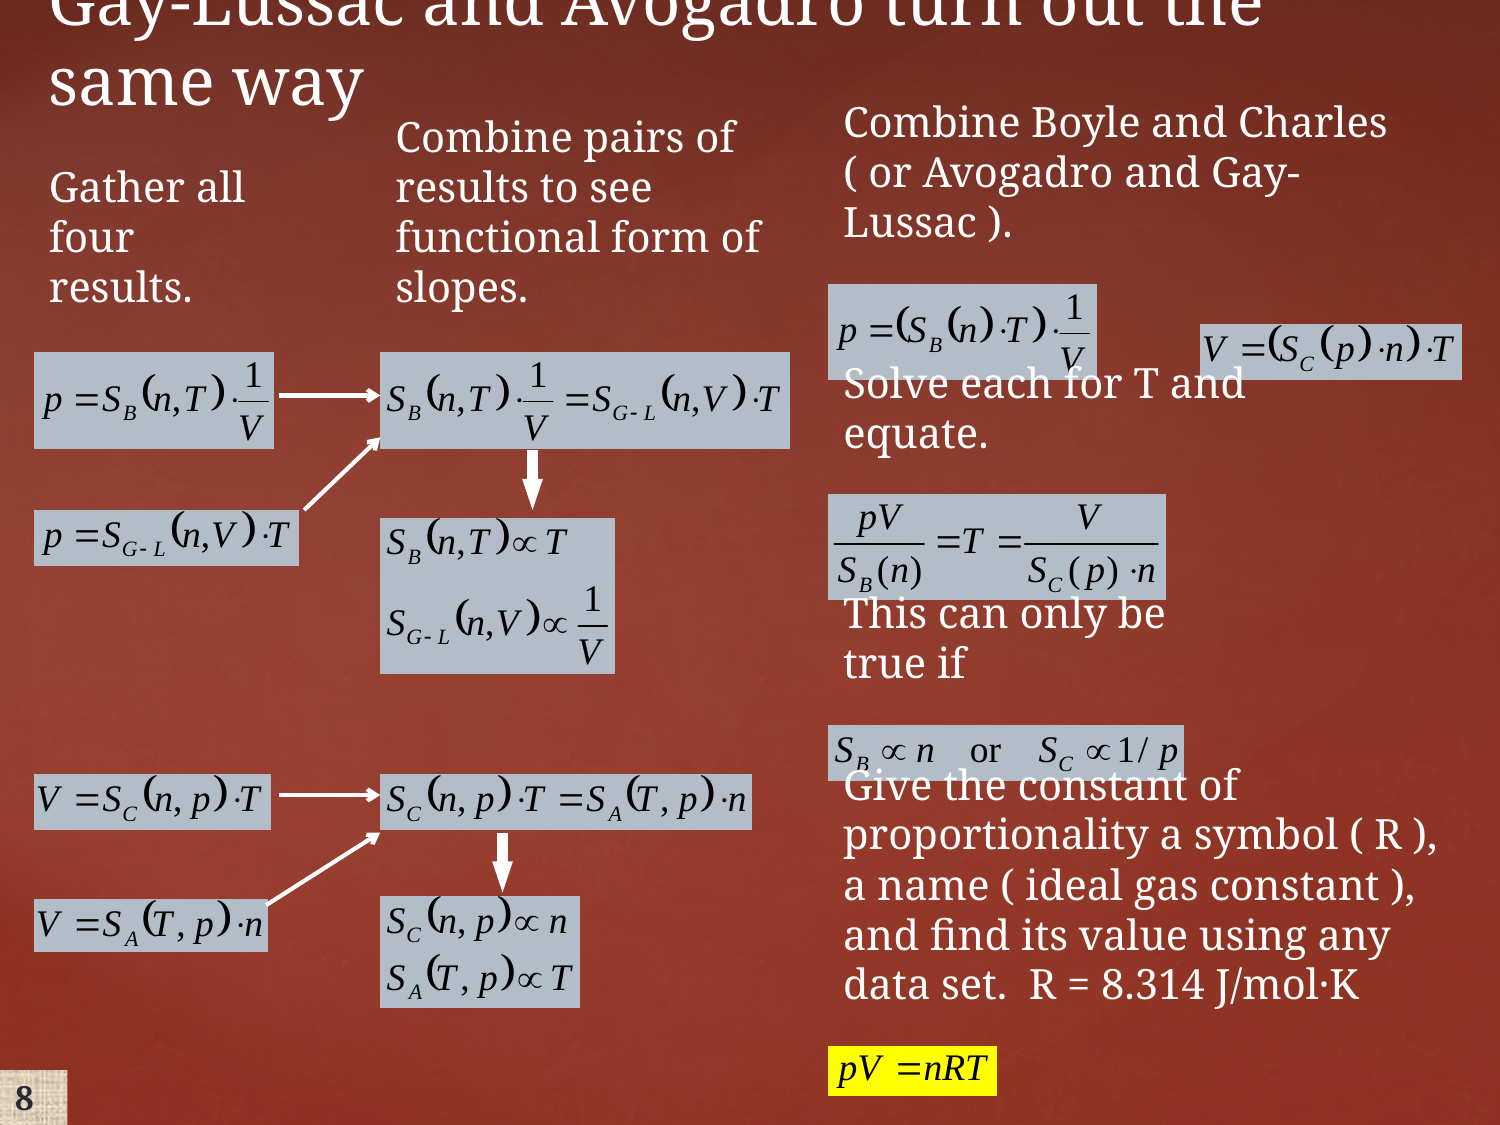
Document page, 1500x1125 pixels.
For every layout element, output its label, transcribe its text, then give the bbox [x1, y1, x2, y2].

text_box This can only be true if [828, 630, 1265, 695]
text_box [379, 351, 791, 449]
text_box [303, 436, 381, 511]
text_box Combine pairs of results to see functional form of slopes. [380, 149, 808, 318]
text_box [827, 493, 1167, 601]
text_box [265, 831, 381, 906]
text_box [379, 895, 581, 1009]
text_box Gather all four results. [33, 202, 305, 318]
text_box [33, 898, 269, 953]
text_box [827, 1045, 998, 1097]
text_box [379, 773, 753, 832]
text_box Solve each for T and equate. [828, 410, 1352, 465]
text_box Combine Boyle and Charles ( or Avogadro and Gay-Lussac ). [828, 149, 1463, 254]
text_box Give the constant of proportionality a symbol ( R ), a name ( ideal gas constant ), and find its value using any data set. R = 8.314 J/mol·K [828, 810, 1459, 1016]
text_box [33, 773, 272, 832]
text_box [33, 509, 300, 567]
text_box Gay-Lussac and Avogadro turn out the same way [33, 44, 1353, 127]
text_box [1199, 323, 1463, 382]
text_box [827, 283, 1098, 381]
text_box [33, 351, 275, 449]
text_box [827, 724, 1186, 782]
text_box 8 [0, 1070, 68, 1125]
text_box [379, 517, 616, 675]
